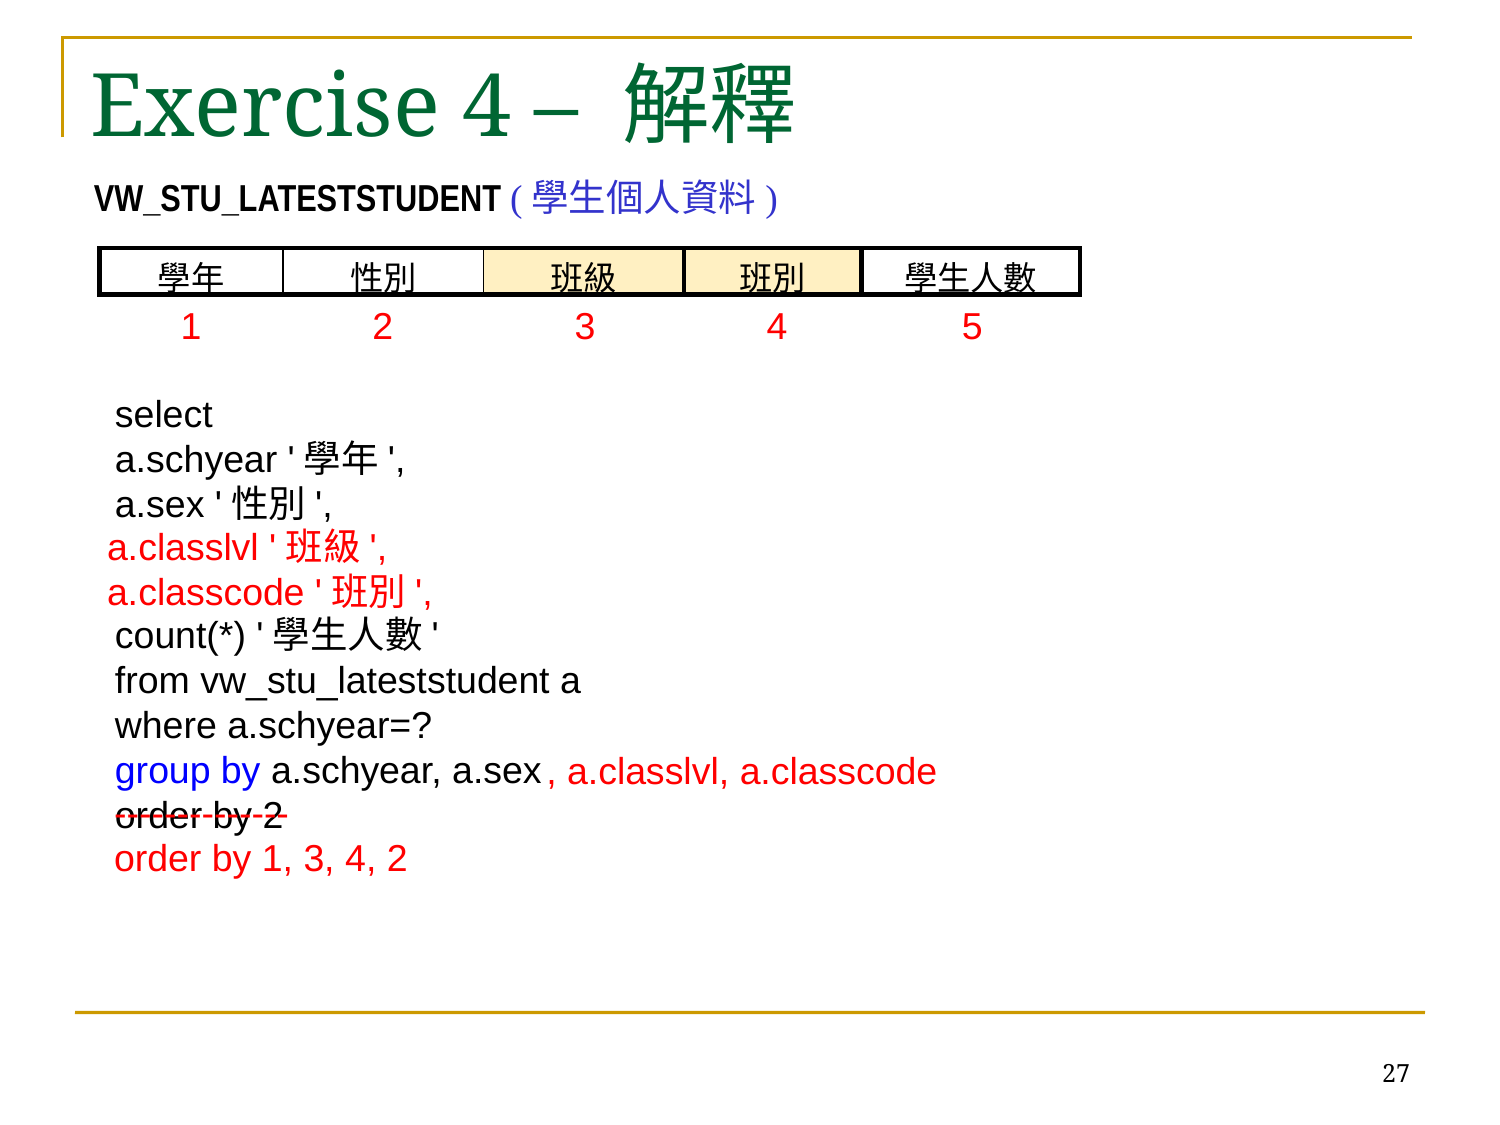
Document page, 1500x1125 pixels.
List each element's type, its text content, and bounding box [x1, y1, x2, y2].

table_header 學生人數 [864, 250, 1078, 292]
table_header 班級 [484, 250, 682, 292]
slide_number 27 [1074, 1024, 1425, 1100]
table_header 班別 [686, 250, 859, 292]
text_box a.classlvl '班級', a.classcode '班別', [92, 515, 448, 621]
text_box 1 2 3 4 5 [165, 294, 1075, 355]
text_box VW_STU_LATESTSTUDENT (學生個人資料) [74, 166, 798, 227]
text_box select a.schyear '學年', a.sex '性別', [100, 382, 1400, 622]
text_box , a.classlvl, a.classcode [531, 739, 1034, 800]
table_header 學年 [102, 250, 282, 292]
table_header 性別 [284, 250, 483, 292]
text_box count(*) '學生人數' from vw_stu_lateststudent a where a.schyear=? group by a.schyear, a.sex order by 2 [100, 622, 1400, 843]
text_box -------------- order by 1, 3, 4, 2 [99, 781, 602, 887]
title Exercise 4 – 解釋 [75, 41, 1425, 229]
